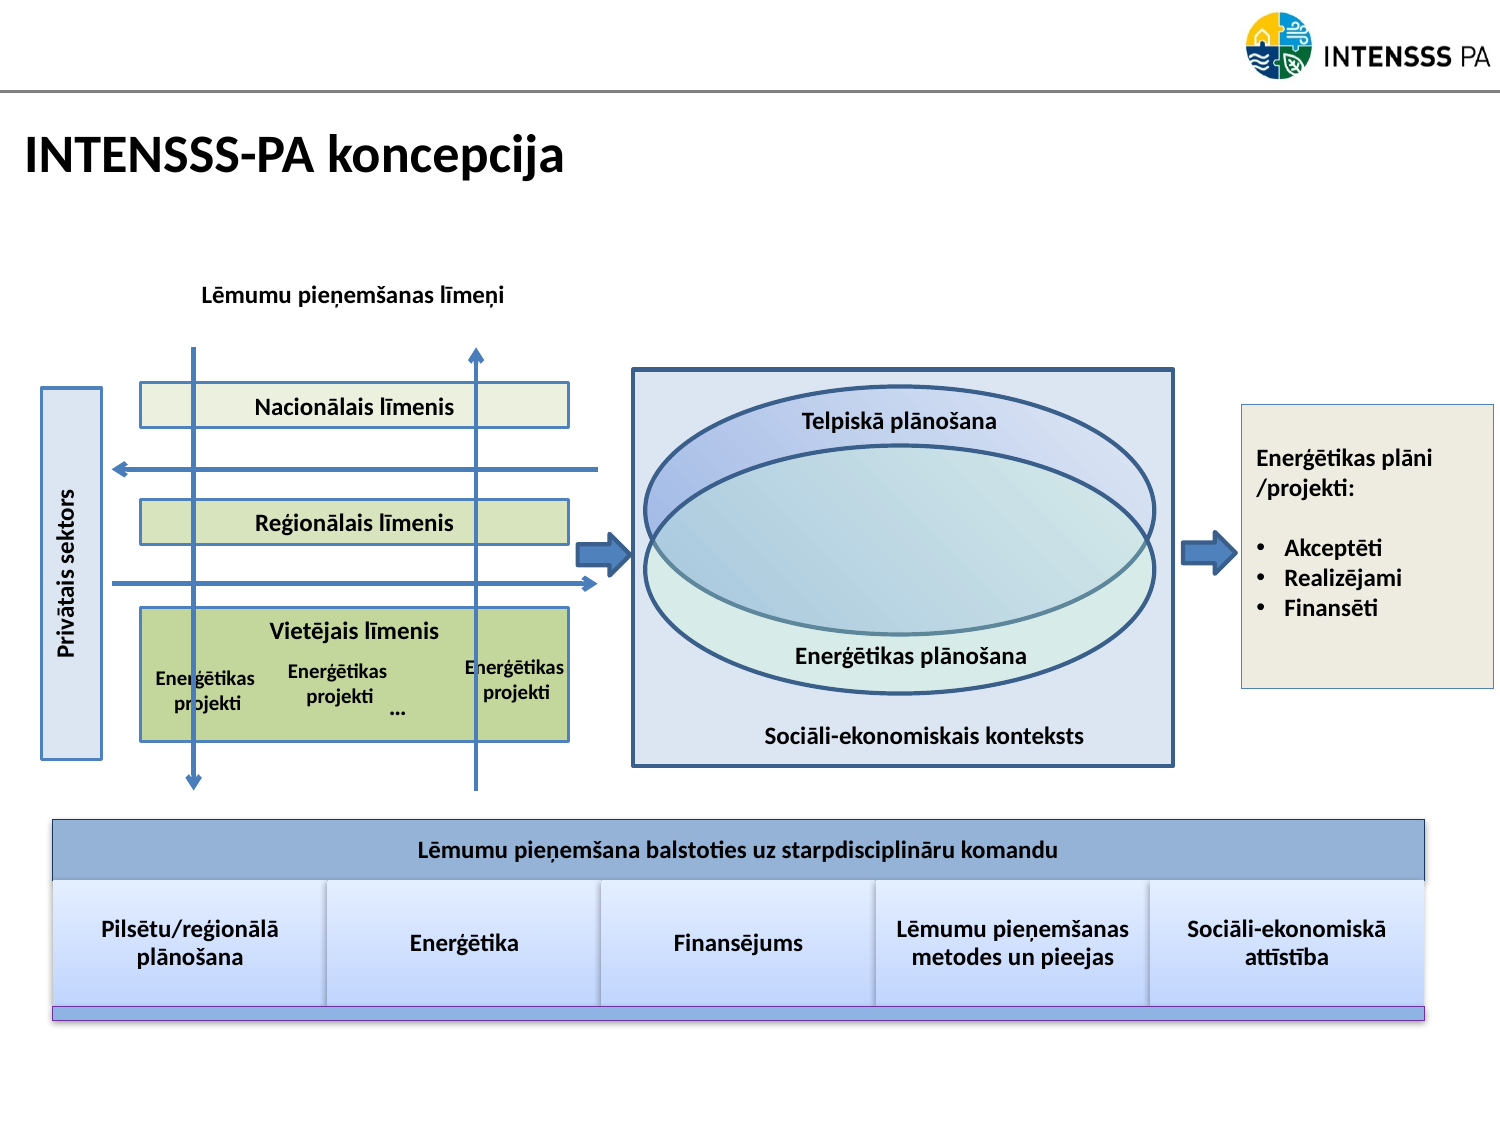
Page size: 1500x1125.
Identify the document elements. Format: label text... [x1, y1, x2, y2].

picture [1239, 7, 1495, 85]
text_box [41, 271, 1494, 1022]
text_box INTENSSS-PA koncepcija [9, 110, 671, 191]
